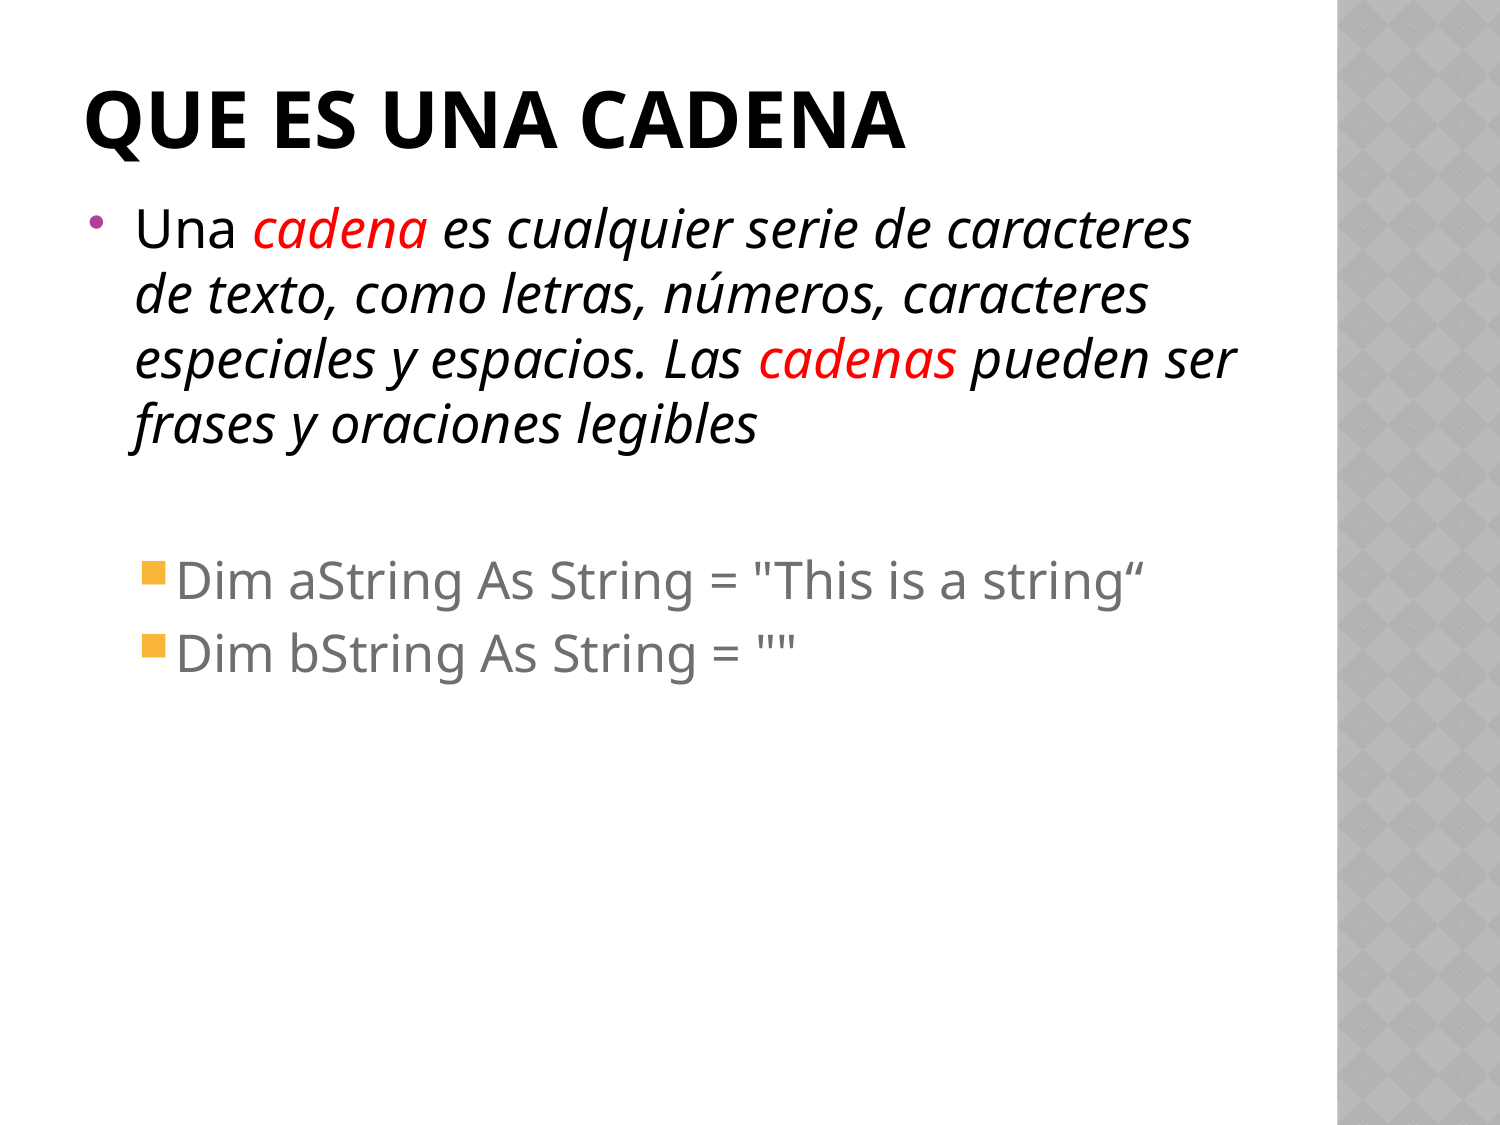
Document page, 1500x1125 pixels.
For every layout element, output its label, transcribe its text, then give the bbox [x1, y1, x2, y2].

title Que es una cadena [75, 52, 1263, 164]
list Una cadena es cualquier serie de caracteres de texto, como letras, números, caracteres especiales y espacios. Las cadenas pueden ser frases y oraciones legibles Dim aString As String = "This is a string“ Dim bString As String = "" [75, 187, 1263, 1059]
